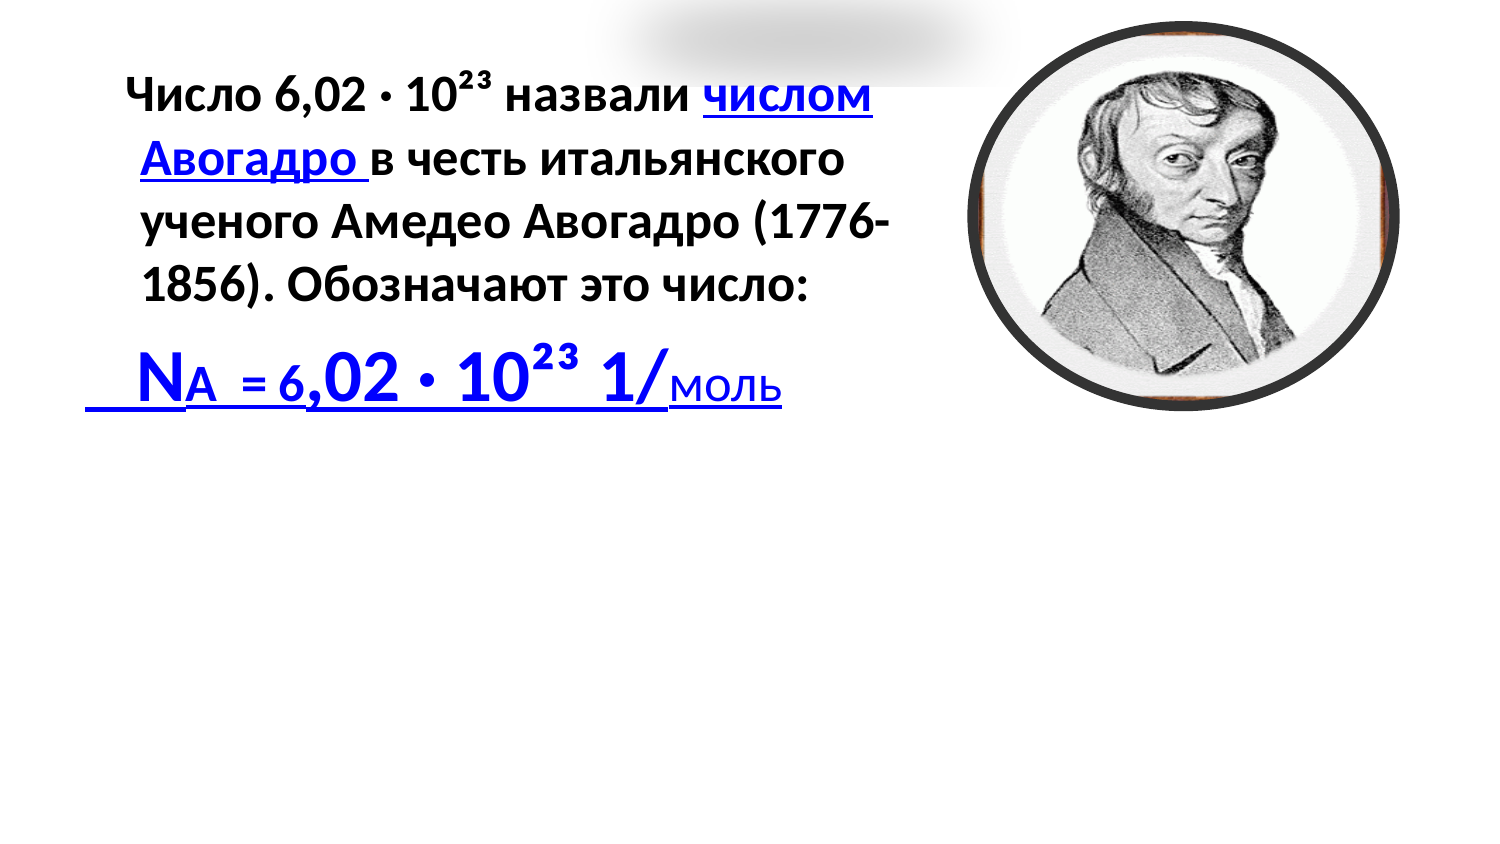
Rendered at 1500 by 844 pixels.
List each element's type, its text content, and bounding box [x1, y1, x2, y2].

list Число 6,02 · 10²³ назвали числом Авогадро в честь итальянского ученого Амедео Авогадро (1776-1856). Обозначают это число: NA = 6,02 · 10²³ 1/моль [70, 43, 915, 484]
picture [972, 26, 1395, 407]
